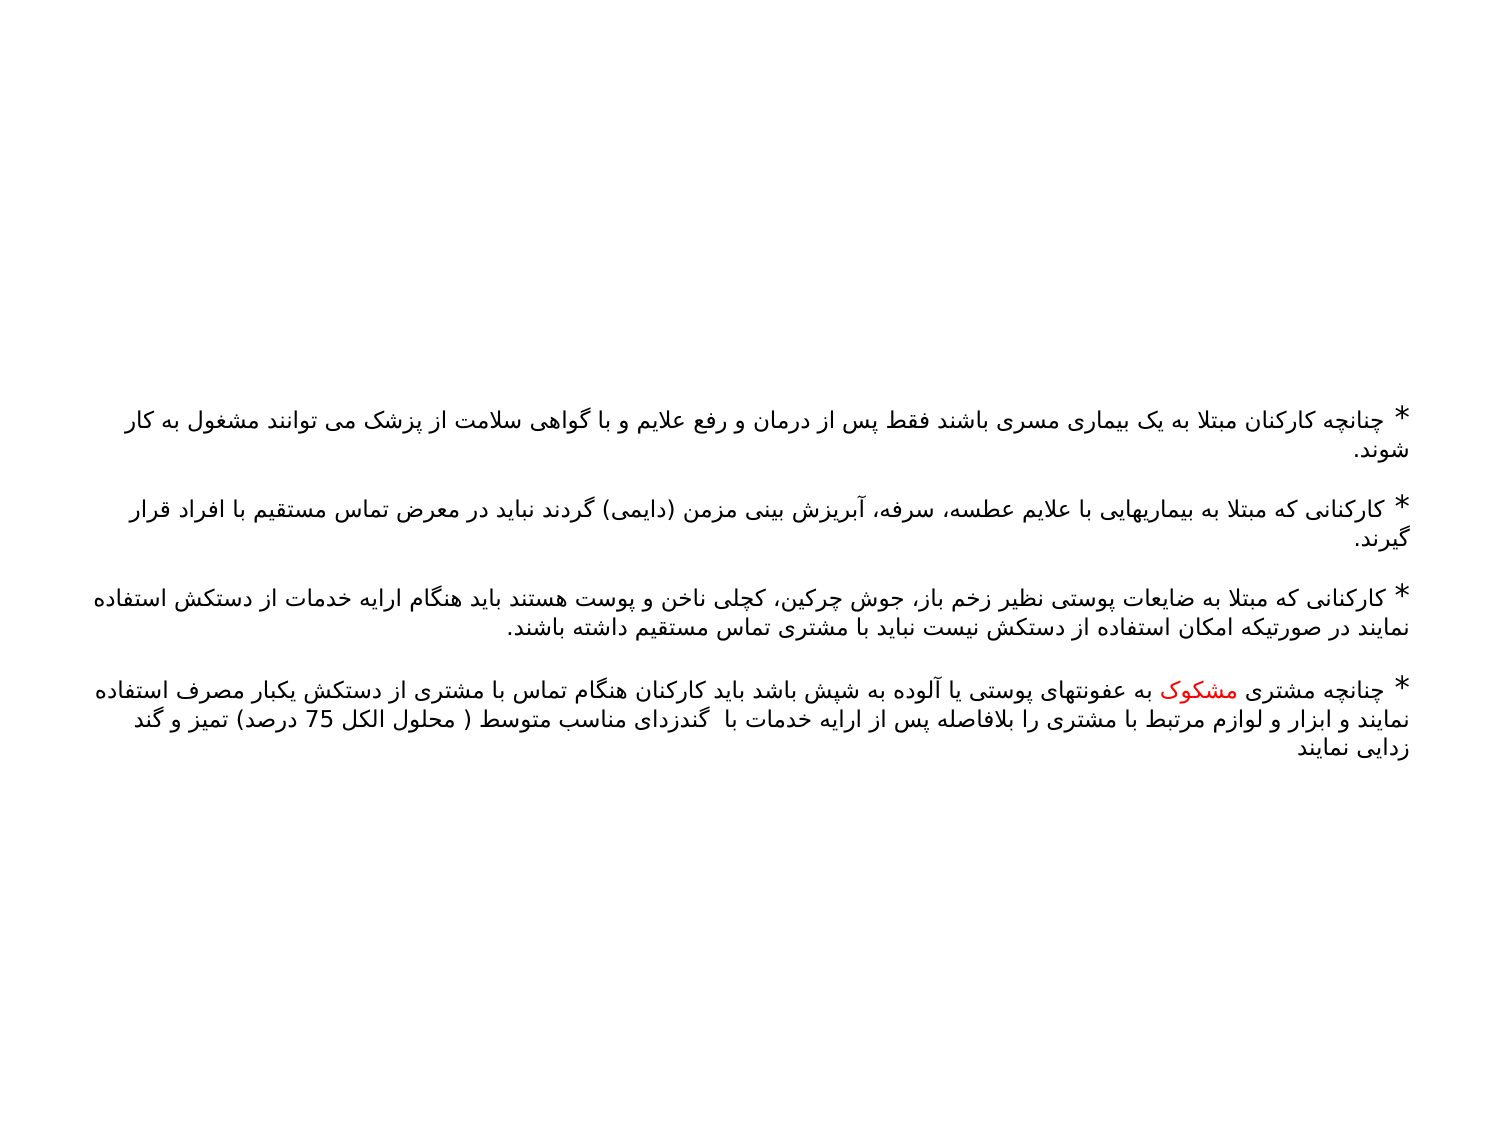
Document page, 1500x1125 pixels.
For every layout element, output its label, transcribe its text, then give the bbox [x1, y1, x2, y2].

title * چنانچه کارکنان مبتلا به یک بیماری مسری باشند فقط پس از درمان و رفع علایم و با گواهی سلامت از پزشک می توانند مشغول به کار شوند. * کارکنانی که مبتلا به بیماریهایی با علایم عطسه، سرفه، آبریزش بینی مزمن (دایمی) گردند نباید در معرض تماس مستقیم با افراد قرار گیرند. * کارکنانی که مبتلا به ضایعات پوستی نظیر زخم باز، جوش چرکین، کچلی ناخن و پوست هستند باید هنگام ارایه خدمات از دستکش استفاده نمایند در صورتیکه امکان استفاده از دستکش نیست نباید با مشتری تماس مستقیم داشته باشند. * چنانچه مشتری مشکوک به عفونتهای پوستی یا آلوده به شپش باشد باید کارکنان هنگام تماس با مشتری از دستکش یکبار مصرف استفاده نمایند و ابزار و لوازم مرتبط با مشتری را بلافاصله پس از ارایه خدمات با گندزدای مناسب متوسط ( محلول الکل 75 درصد) تمیز و گند زدایی نمایند [75, 386, 1425, 821]
